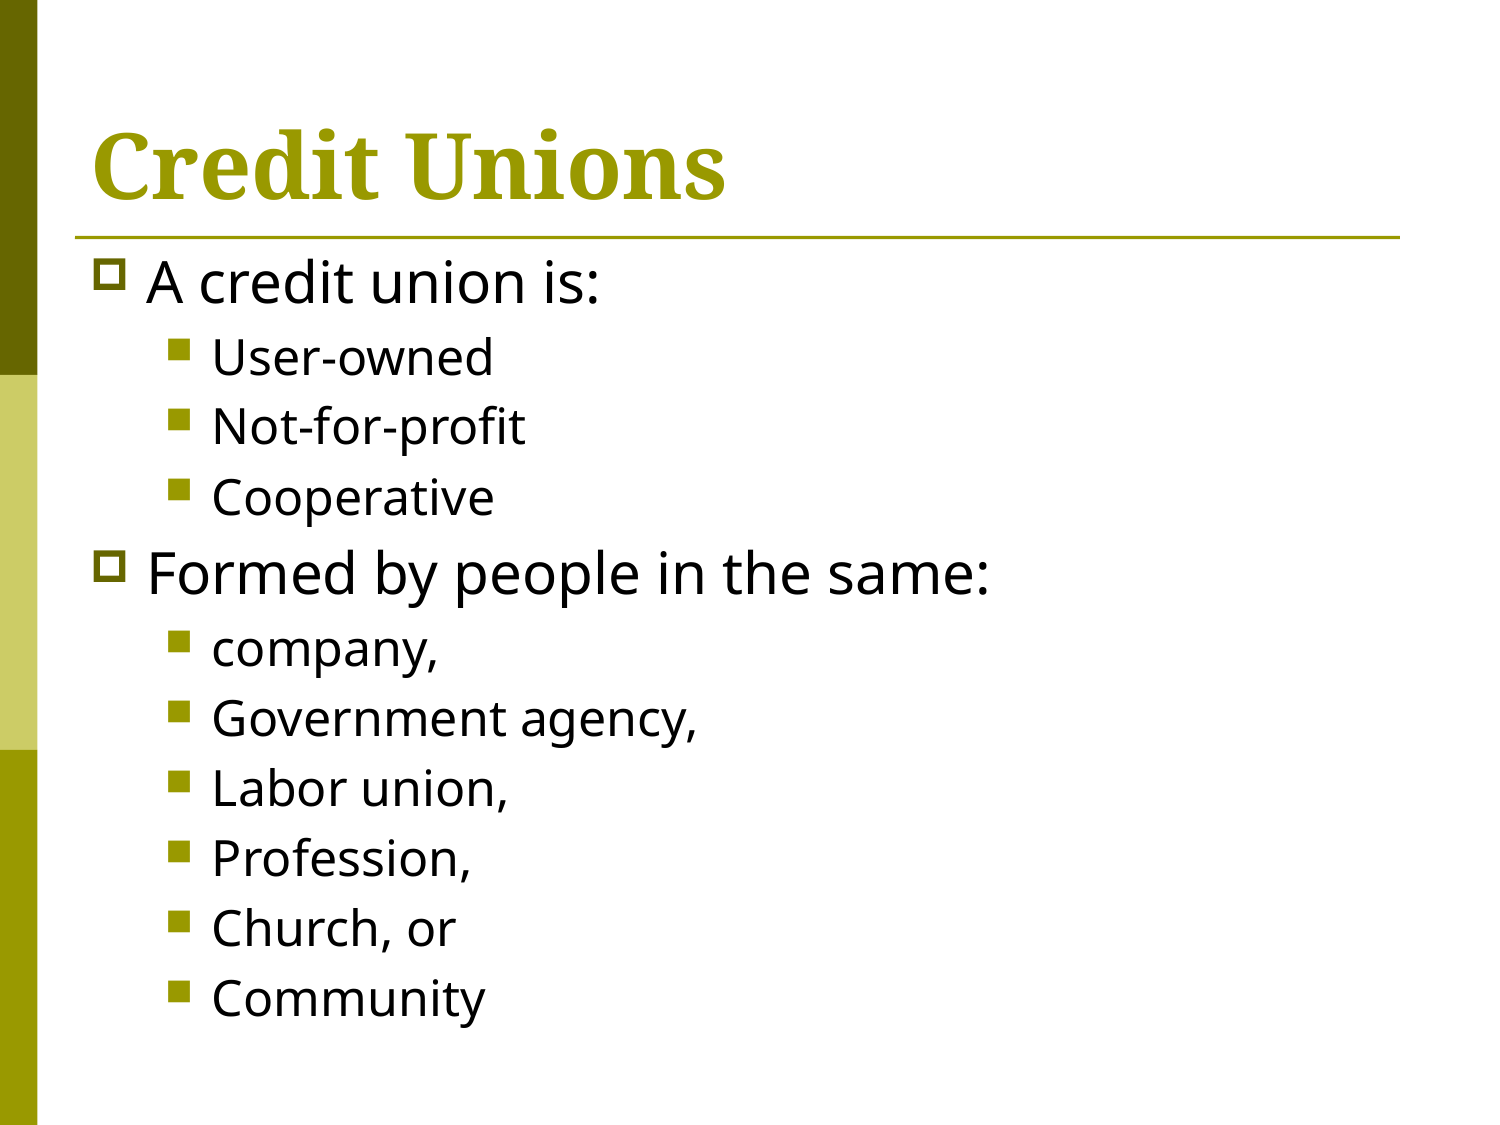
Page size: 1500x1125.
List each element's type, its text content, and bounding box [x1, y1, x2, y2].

title Credit Unions [74, 45, 1426, 226]
list A credit union is: User-owned Not-for-profit Cooperative Formed by people in the same: company, Government agency, Labor union, Profession, Church, or Community [74, 237, 1426, 1125]
